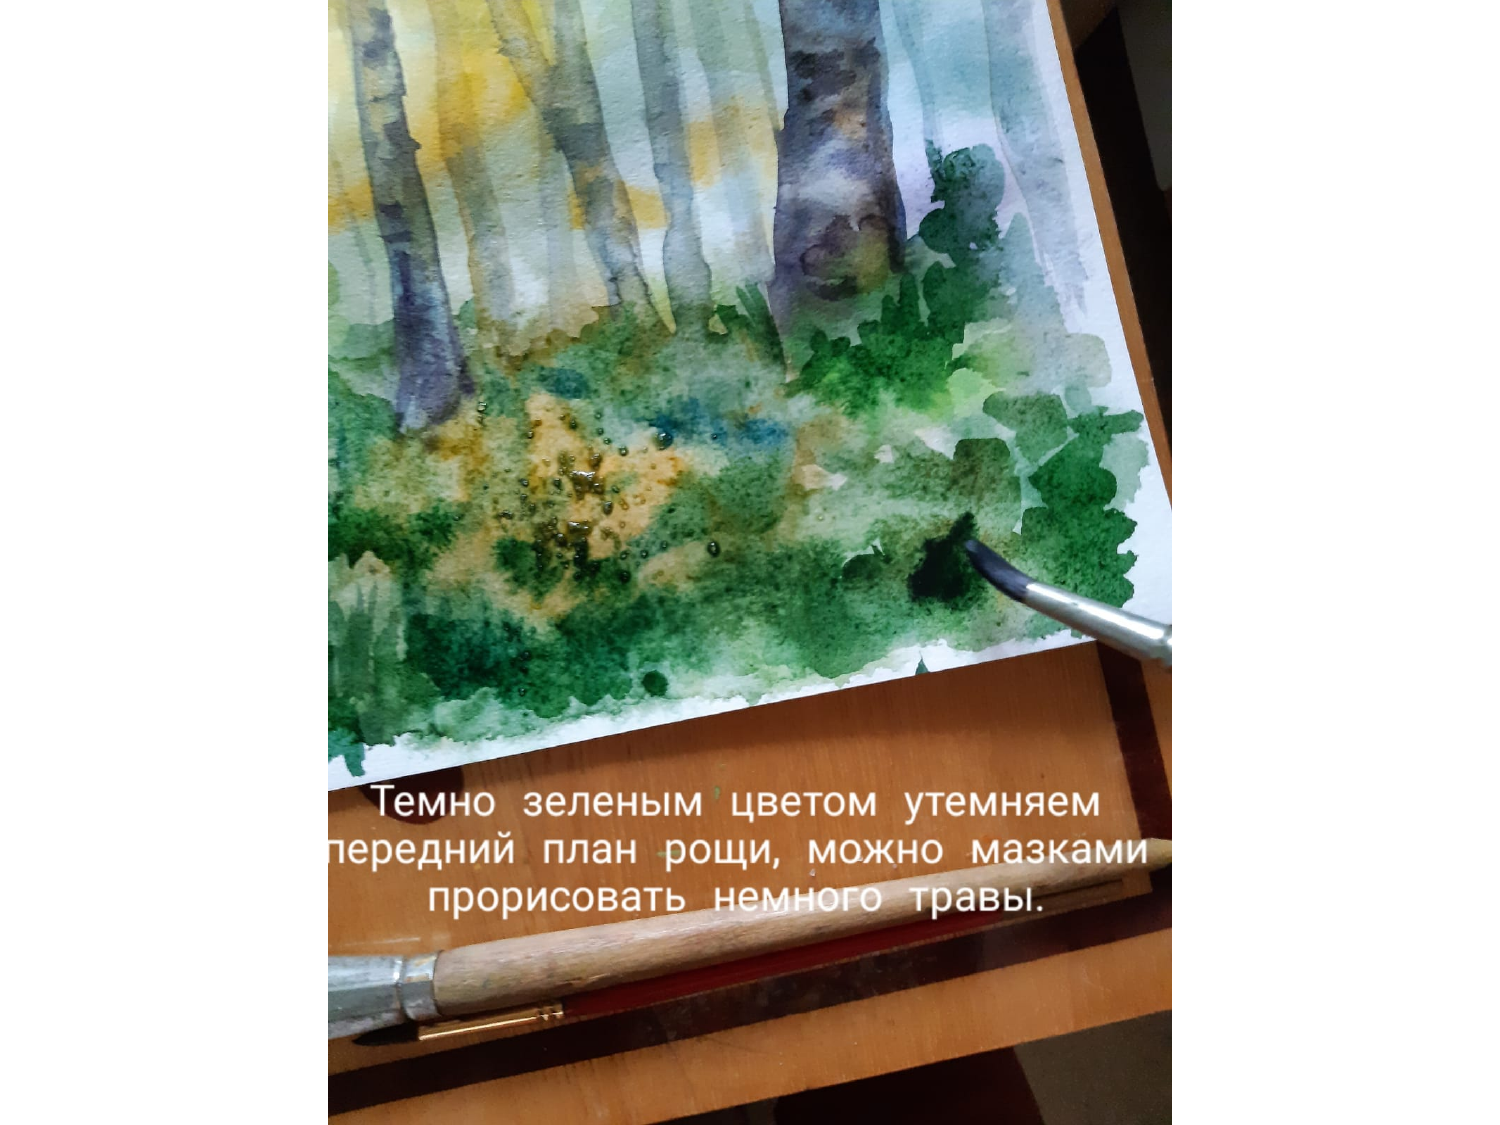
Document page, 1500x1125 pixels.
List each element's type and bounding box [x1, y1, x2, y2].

picture [327, 0, 1173, 1125]
